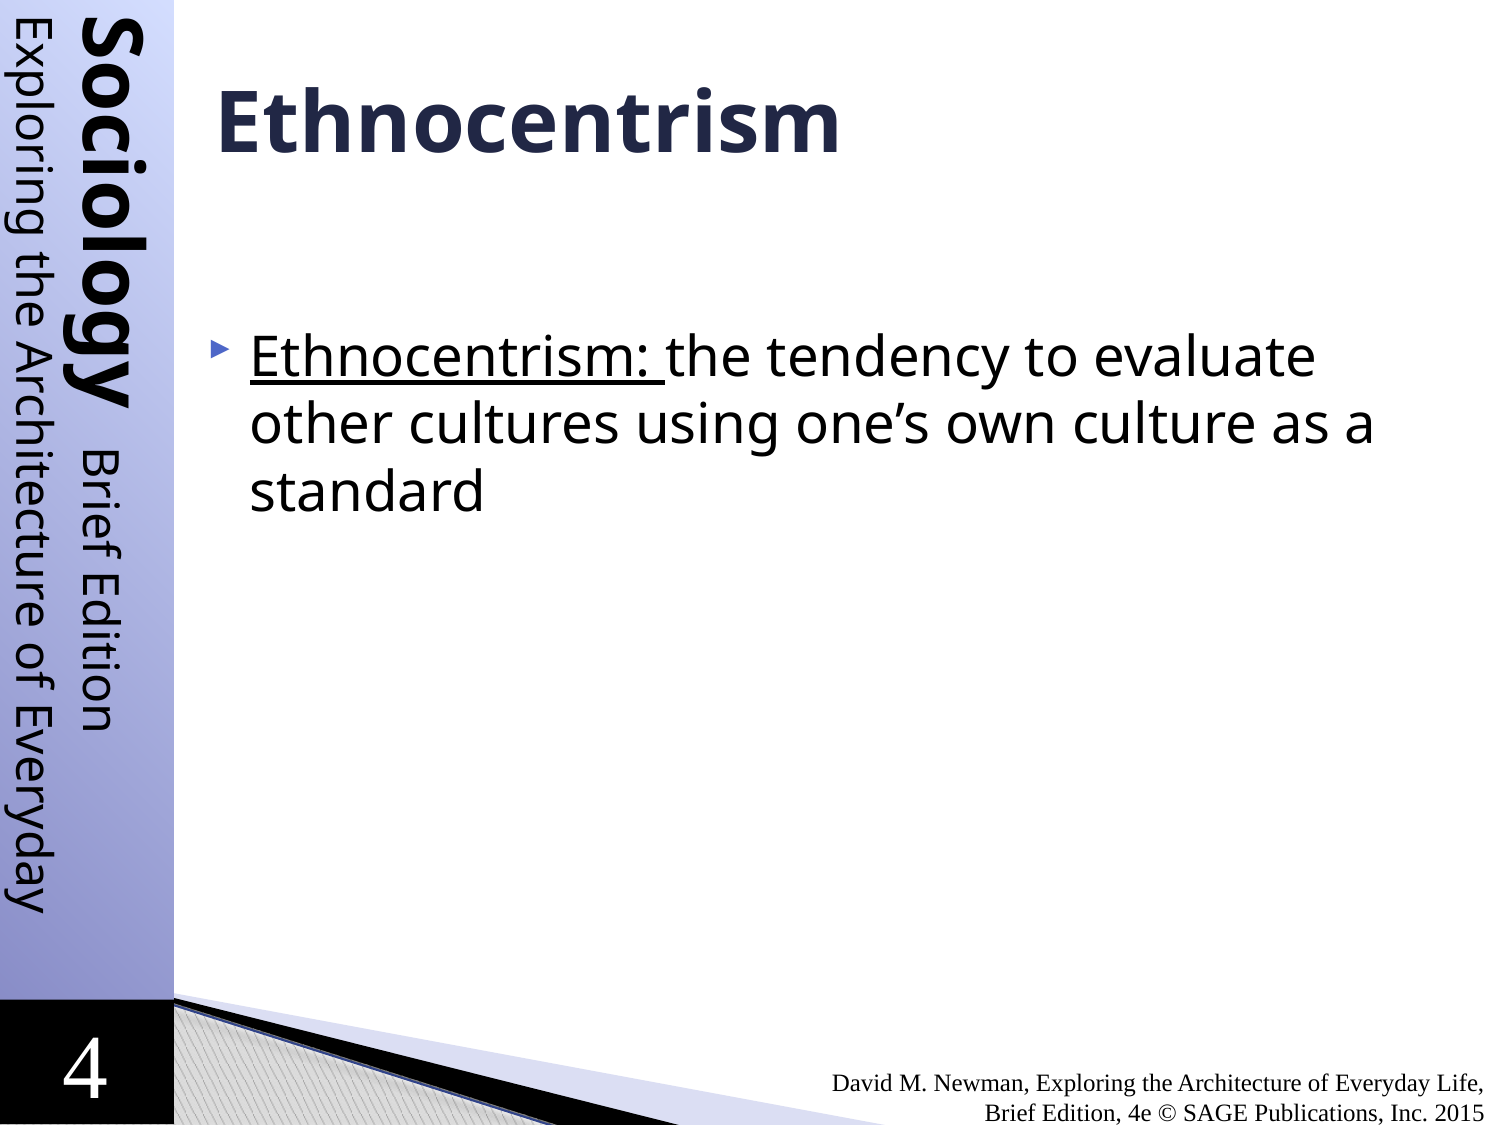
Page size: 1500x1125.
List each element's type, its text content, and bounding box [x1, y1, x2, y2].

footer David M. Newman, Exploring the Architecture of Everyday Life, Brief Edition, 4e © SAGE Publications, Inc. 2015 [812, 1059, 1500, 1120]
title Ethnocentrism [200, 24, 1500, 213]
list Ethnocentrism: the tendency to evaluate other cultures using one’s own culture as a standard [174, 312, 1463, 1055]
picture [337, 1055, 558, 1125]
